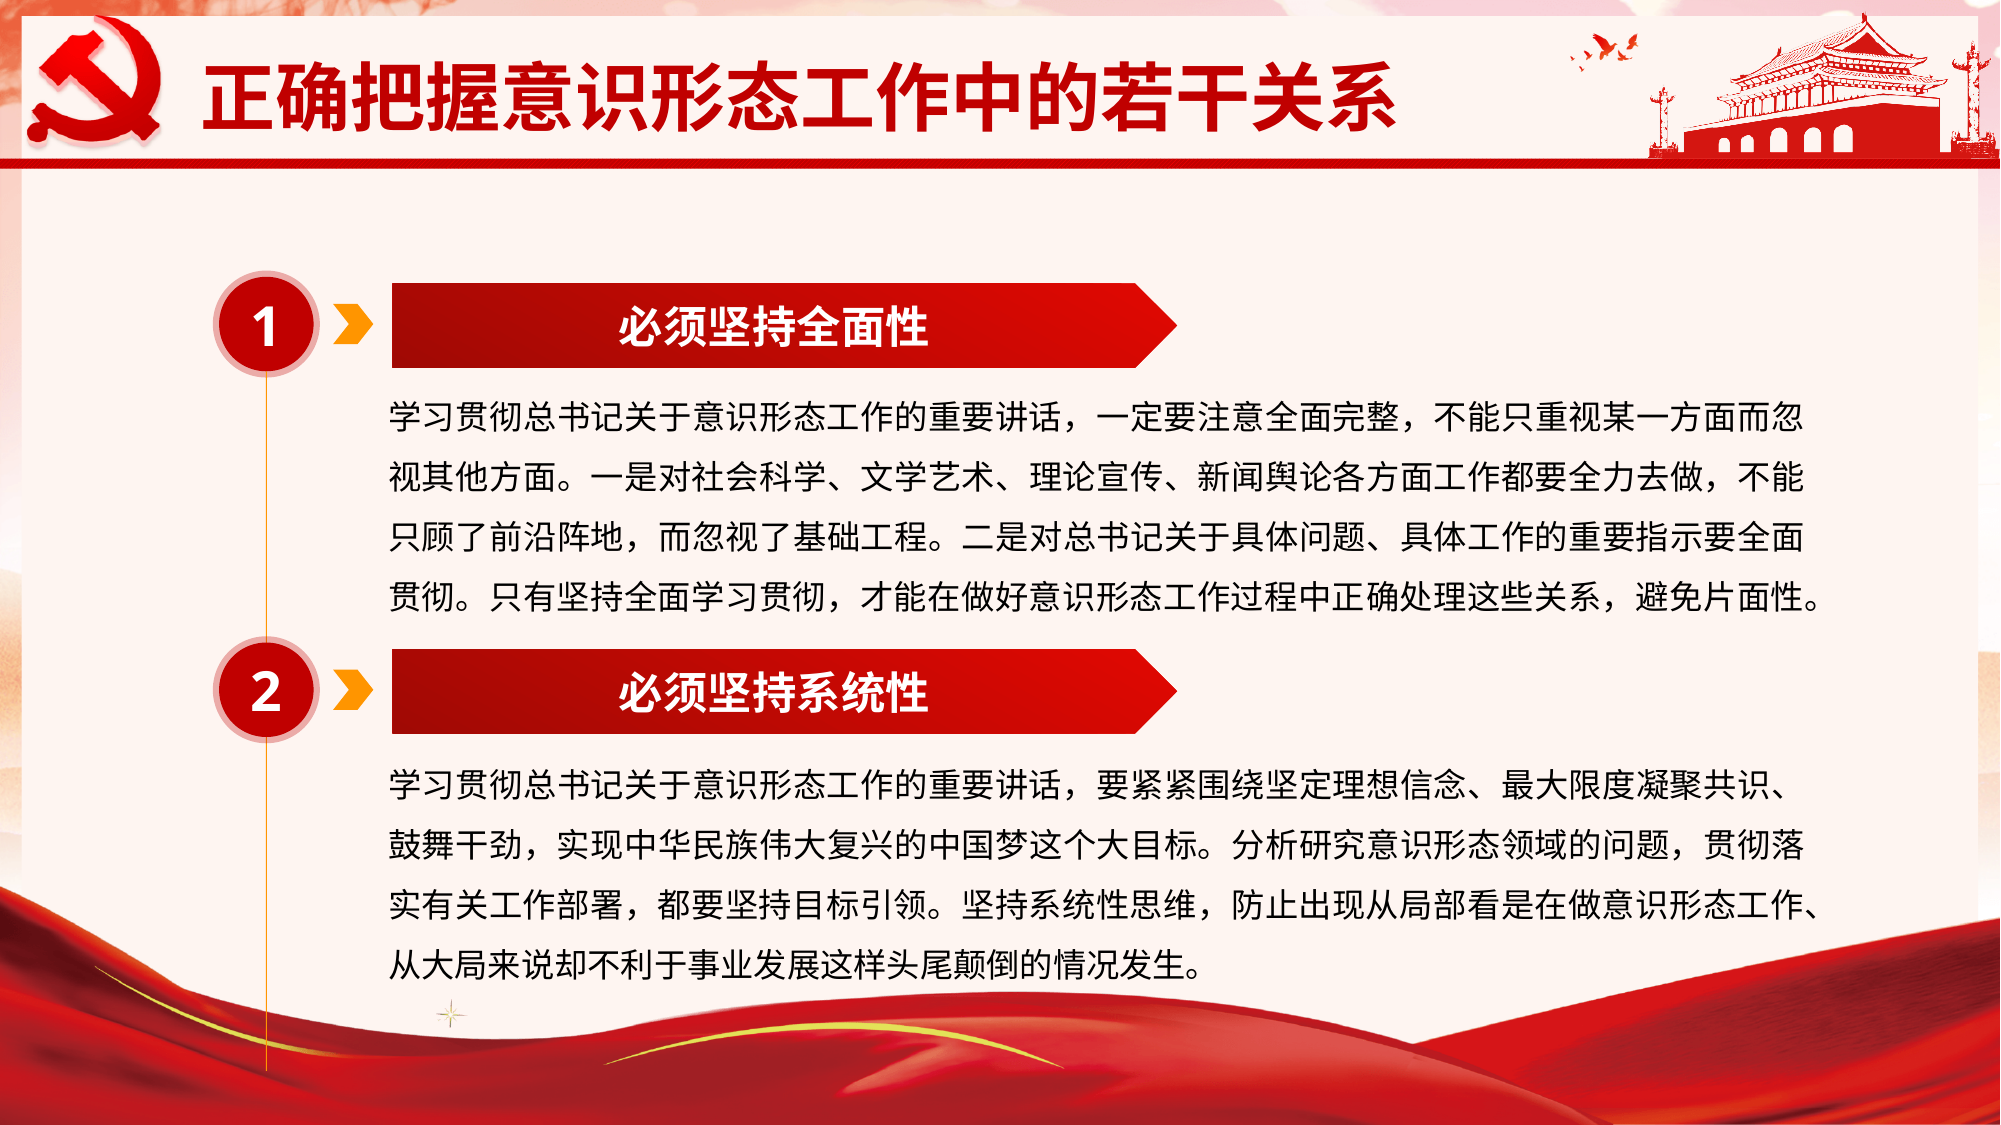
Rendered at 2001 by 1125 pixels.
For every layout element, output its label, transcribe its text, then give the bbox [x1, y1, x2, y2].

text_box 1 [218, 275, 315, 373]
picture [0, 0, 2000, 159]
text_box 2 [218, 641, 266, 739]
text_box [330, 668, 375, 711]
text_box [330, 302, 375, 346]
picture [0, 169, 2000, 1125]
text_box 必须坚持系统性 [391, 648, 1179, 735]
text_box 学习贯彻总书记关于意识形态工作的重要讲话，要紧紧围绕坚定理想信念、最大限度凝聚共识、鼓舞干劲，实现中华民族伟大复兴的中国梦这个大目标。分析研究意识形态领域的问题，贯彻落实有关工作部署，都要坚持目标引领。坚持系统性思维，防止出现从局部看是在做意识形态工作、从大局来说却不利于事业发展这样头尾颠倒的情况发生。 [373, 737, 1820, 992]
text_box 2 [267, 641, 315, 739]
text_box 必须坚持全面性 [391, 282, 1179, 368]
text_box 学习贯彻总书记关于意识形态工作的重要讲话，一定要注意全面完整，不能只重视某一方面而忽视其他方面。一是对社会科学、文学艺术、理论宣传、新闻舆论各方面工作都要全力去做，不能只顾了前沿阵地，而忽视了基础工程。二是对总书记关于具体问题、具体工作的重要指示要全面贯彻。只有坚持全面学习贯彻，才能在做好意识形态工作过程中正确处理这些关系，避免片面性。 [373, 368, 1820, 624]
